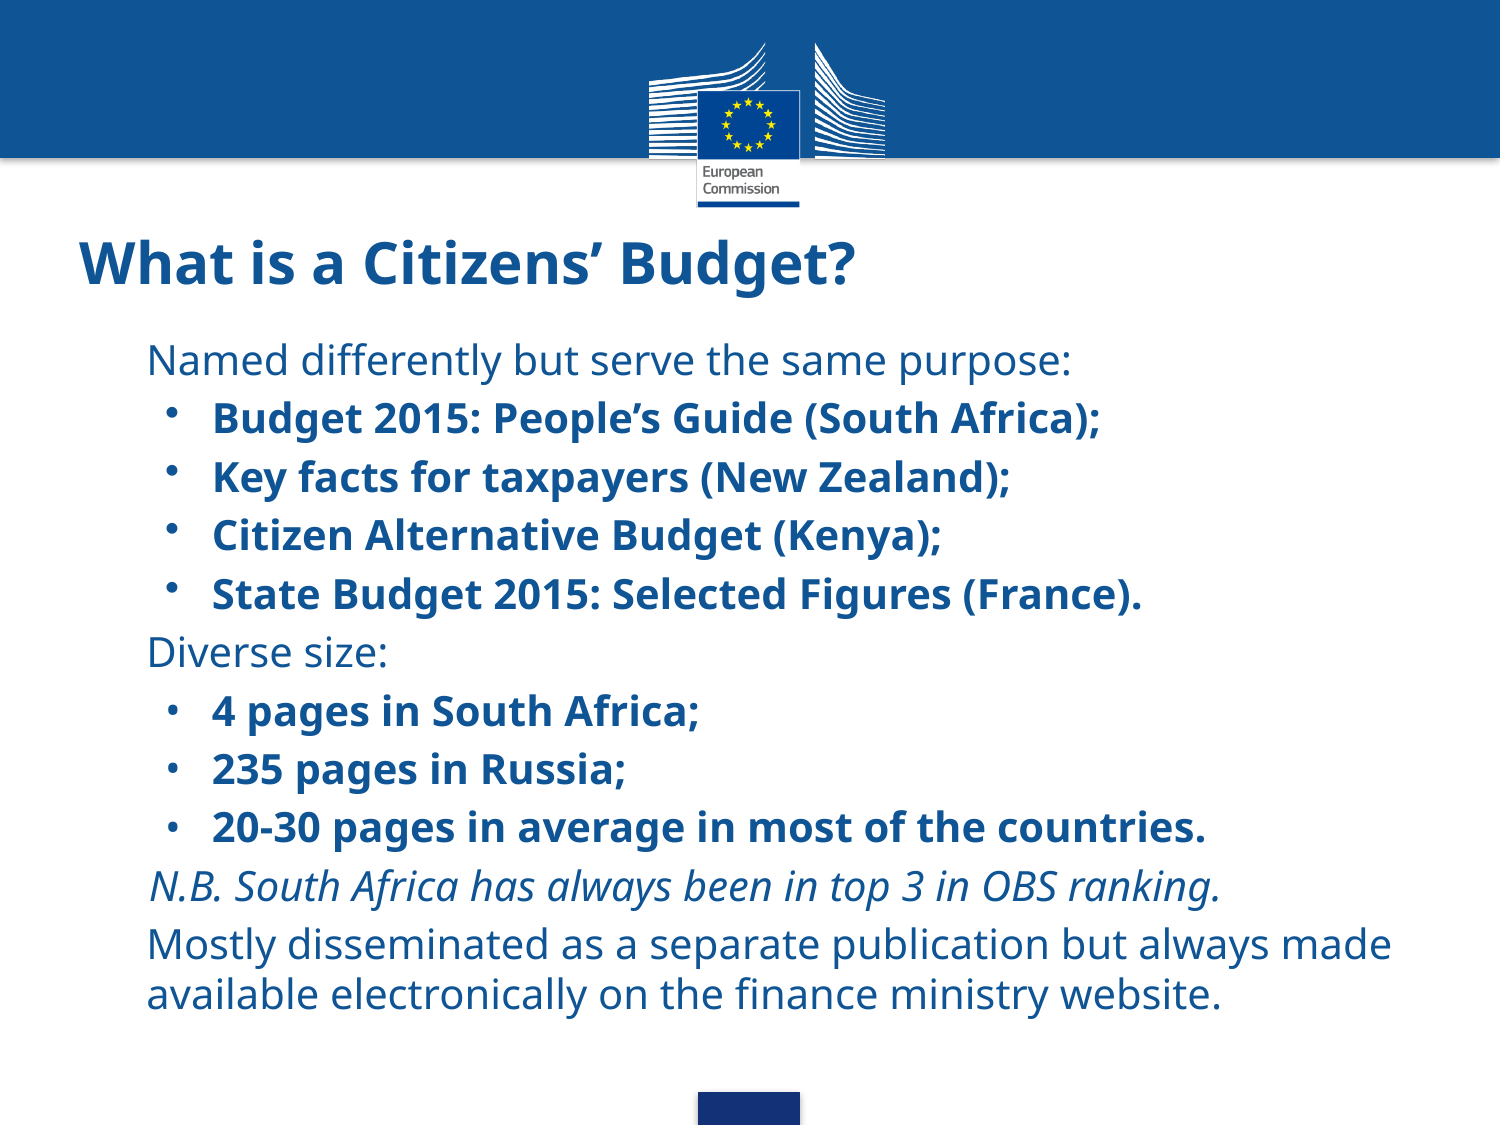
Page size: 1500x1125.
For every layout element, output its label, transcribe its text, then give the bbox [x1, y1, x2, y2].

list Named differently but serve the same purpose: Budget 2015: People’s Guide (South Africa); Key facts for taxpayers (New Zealand); Citizen Alternative Budget (Kenya); State Budget 2015: Selected Figures (France). Diverse size: 4 pages in South Africa; 235 pages in Russia; 20-30 pages in average in most of the countries. N.B. South Africa has always been in top 3 in OBS ranking. Mostly disseminated as a separate publication but always made available electronically on the finance ministry website. [74, 326, 1426, 1095]
picture [649, 42, 885, 196]
text_box What is a Citizens’ Budget? [64, 196, 1415, 327]
